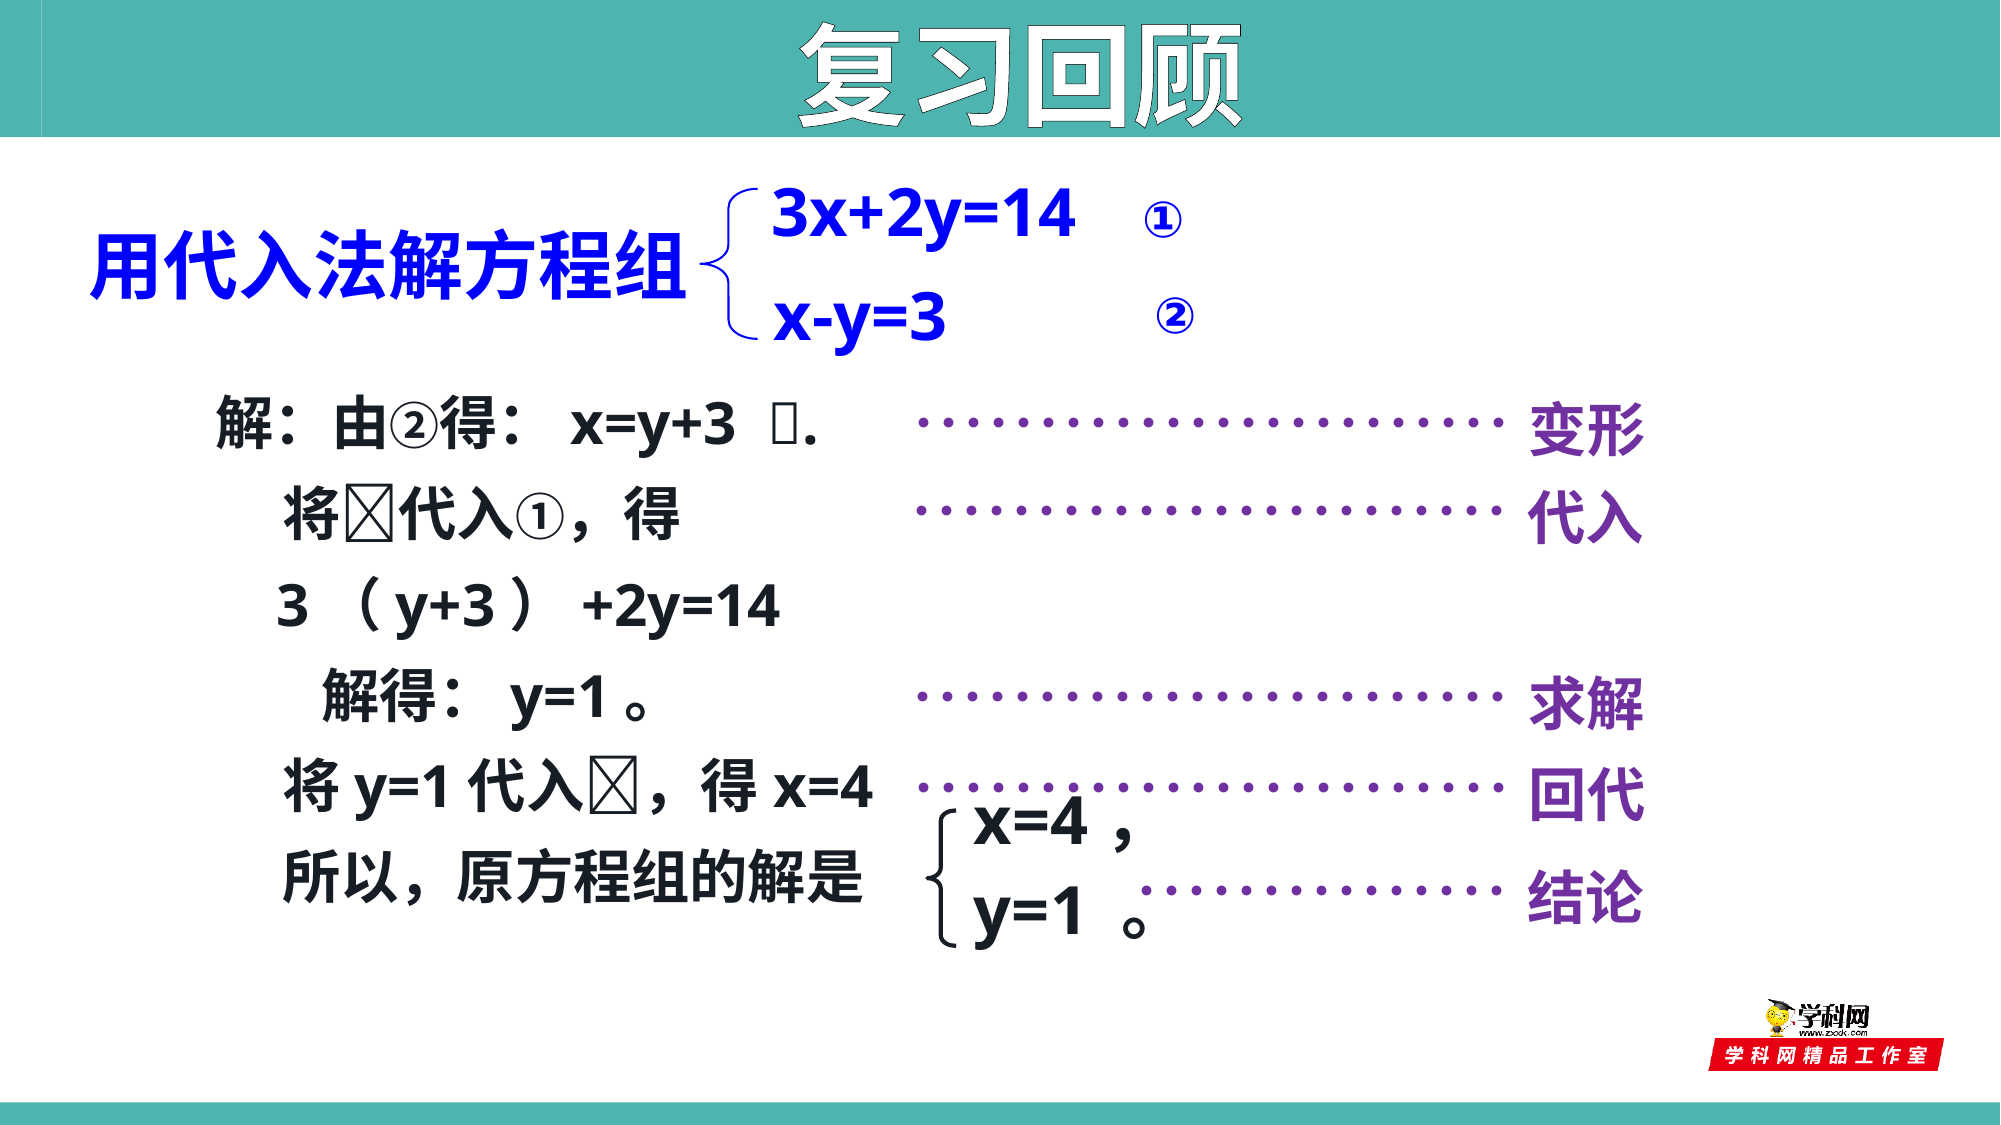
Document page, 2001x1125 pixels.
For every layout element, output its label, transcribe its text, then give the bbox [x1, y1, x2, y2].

text_box 解：由②得：x=y+3 . 将代入①，得 3（y+3）+2y=14 解得：y=1。 将y=1代入，得x=4 所以，原方程组的解是 [200, 357, 1233, 918]
text_box ……………………回代 [896, 733, 1819, 839]
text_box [0, 0, 2000, 138]
text_box ……………………求解 [895, 642, 1818, 748]
text_box [940, 918, 955, 946]
text_box ① [1127, 180, 1245, 255]
picture [1766, 999, 1869, 1037]
picture [1708, 1038, 1944, 1071]
text_box ……………………代入 [894, 457, 1817, 562]
text_box ……………………变形 [896, 368, 1819, 474]
text_box [0, 1100, 2000, 1125]
text_box x=4， y=1 。 [959, 918, 1239, 953]
text_box ……………结论 [1119, 837, 1695, 942]
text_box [924, 491, 1076, 528]
text_box ② [1140, 276, 1225, 352]
text_box [700, 188, 757, 339]
text_box 3x+2y=14 [756, 162, 1232, 258]
text_box 用代入法解方程组 [74, 211, 718, 316]
text_box x-y=3 [759, 266, 1364, 361]
